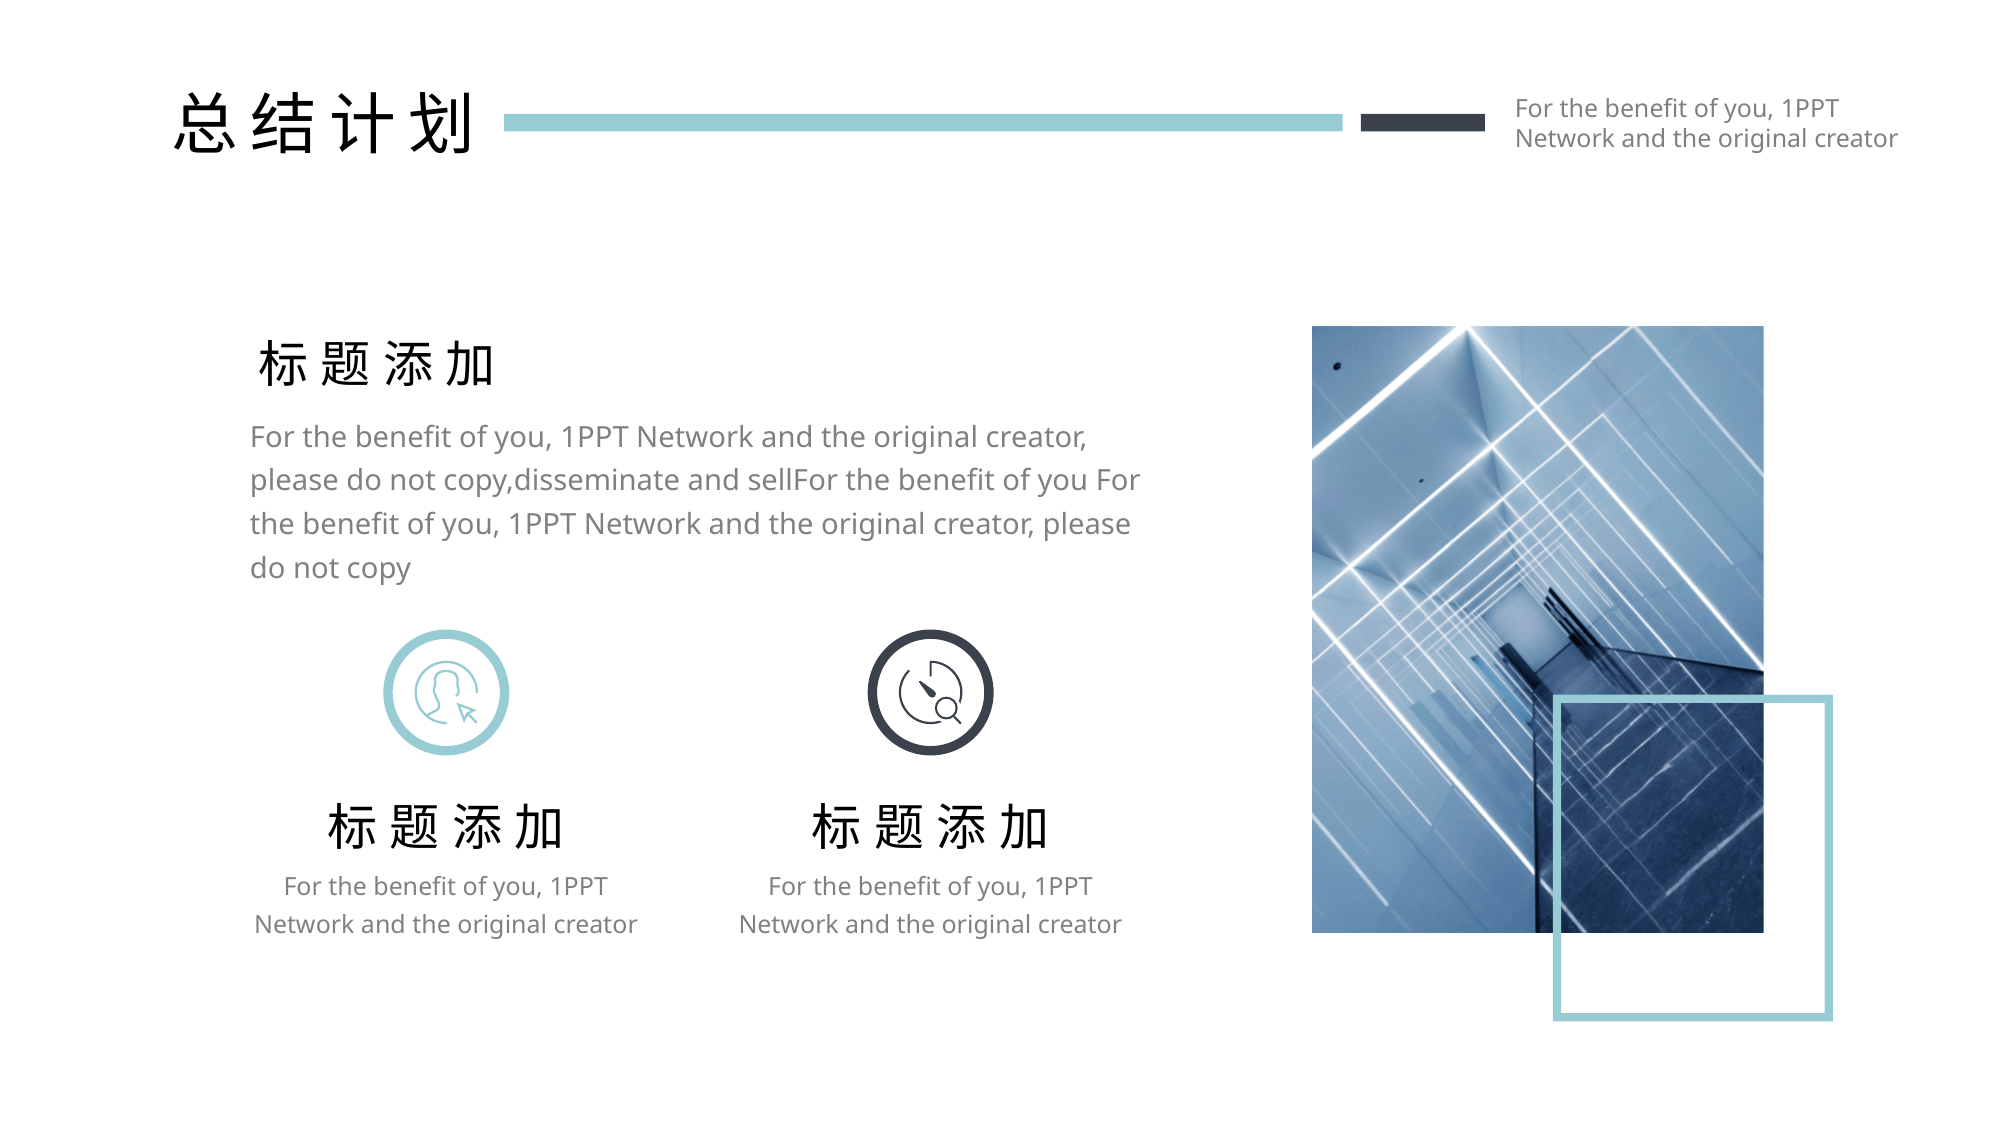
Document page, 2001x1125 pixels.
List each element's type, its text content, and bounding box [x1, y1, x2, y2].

text_box [871, 633, 990, 752]
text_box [713, 788, 1149, 947]
text_box [386, 633, 506, 752]
text_box [1311, 325, 1765, 934]
text_box For the benefit of you, 1PPT Network and the original creator [1500, 84, 1940, 160]
text_box [503, 113, 1344, 132]
text_box [413, 659, 480, 726]
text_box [228, 788, 664, 947]
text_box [235, 325, 1172, 594]
text_box 总结计划 [156, 74, 491, 170]
text_box [1360, 113, 1486, 132]
text_box [1552, 694, 1834, 1022]
text_box [897, 659, 964, 726]
